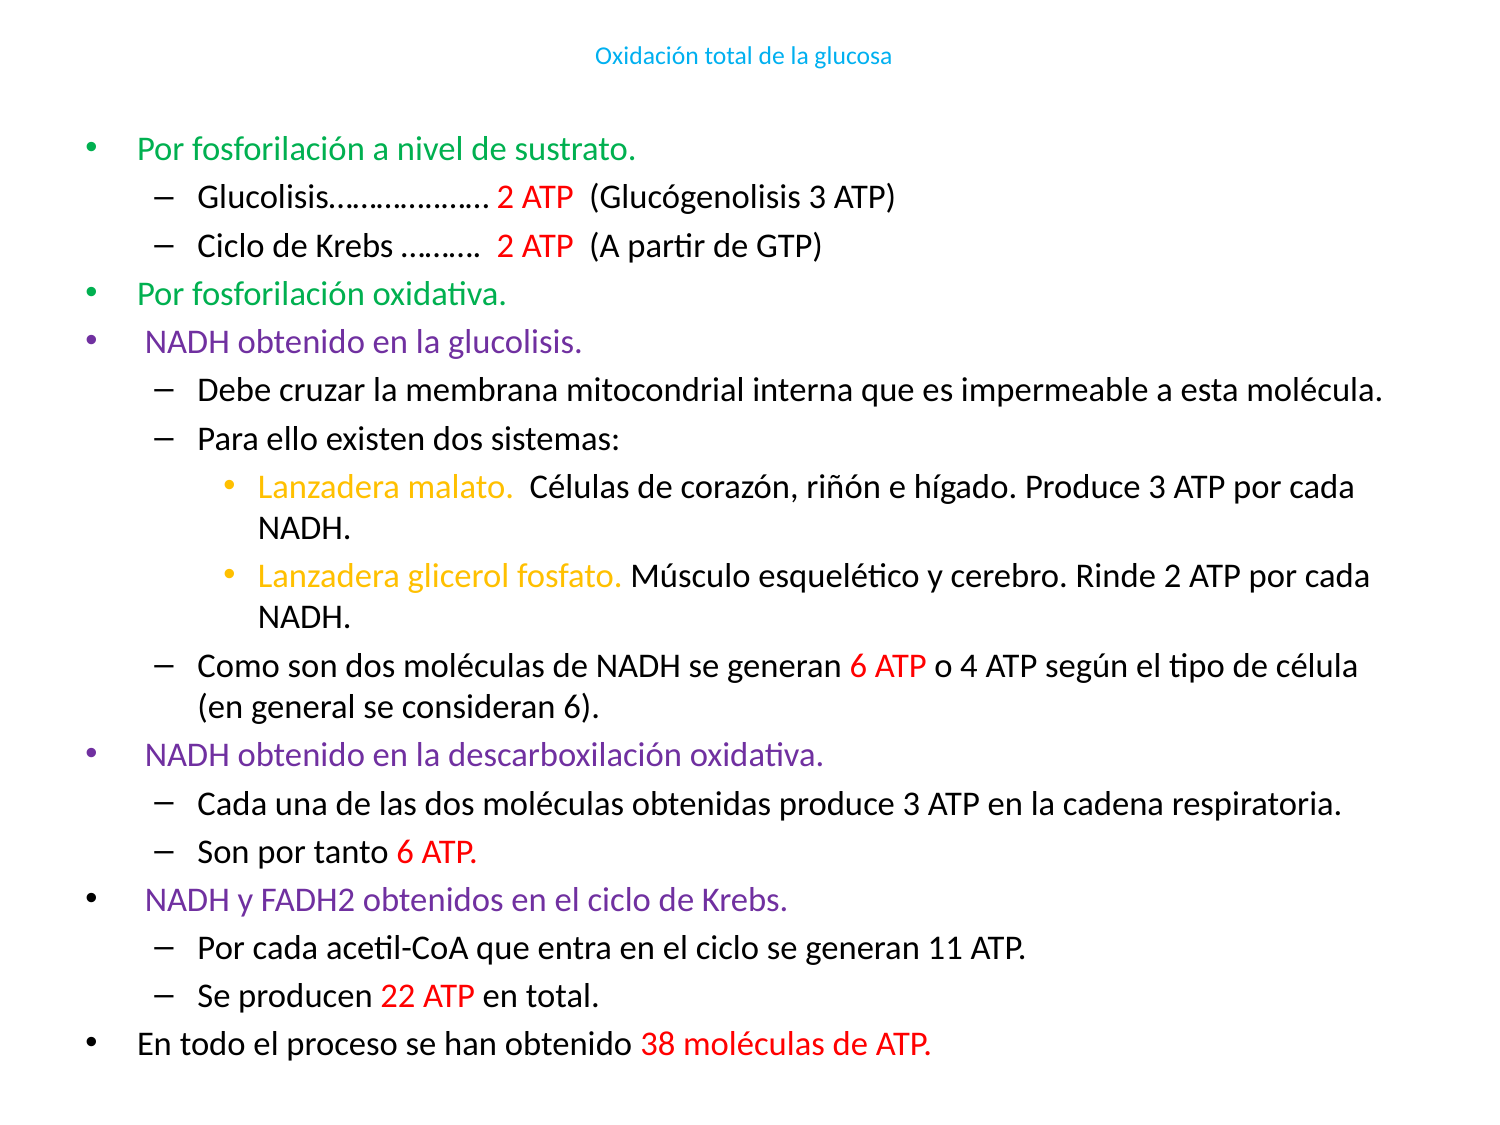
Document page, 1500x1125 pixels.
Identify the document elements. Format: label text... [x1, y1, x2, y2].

list Por fosforilación a nivel de sustrato. Glucolisis…………..…… 2 ATP (Glucógenolisis 3 ATP) Ciclo de Krebs ………. 2 ATP (A partir de GTP) Por fosforilación oxidativa. NADH obtenido en la glucolisis. Debe cruzar la membrana mitocondrial interna que es impermeable a esta molécula. Para ello existen dos sistemas: Lanzadera malato. Células de corazón, riñón e hígado. Produce 3 ATP por cada NADH. Lanzadera glicerol fosfato. Músculo esquelético y cerebro. Rinde 2 ATP por cada NADH. Como son dos moléculas de NADH se generan 6 ATP o 4 ATP según el tipo de célula (en general se consideran 6). NADH obtenido en la descarboxilación oxidativa. Cada una de las dos moléculas obtenidas produce 3 ATP en la cadena respiratoria. Son por tanto 6 ATP. NADH y FADH2 obtenidos en el ciclo de Krebs. Por cada acetil-CoA que entra en el ciclo se generan 11 ATP. Se producen 22 ATP en total. En todo el proceso se han obtenido 38 moléculas de ATP. [70, 93, 1425, 1125]
title Oxidación total de la glucosa [70, 0, 1418, 93]
